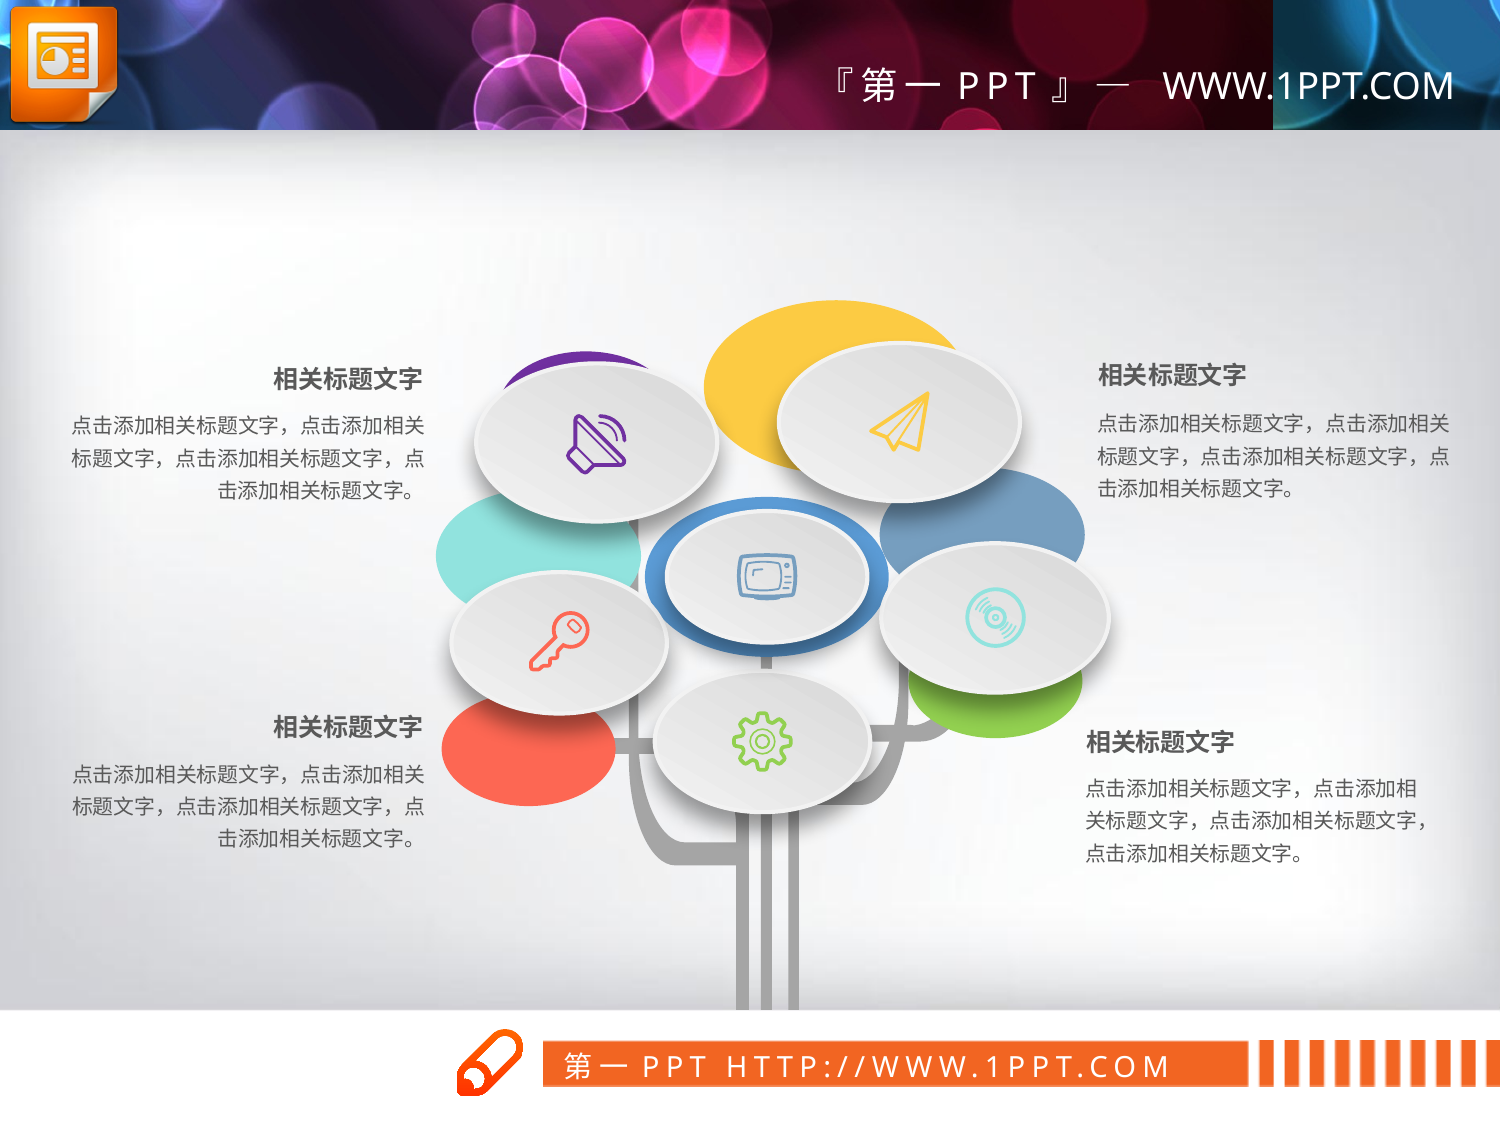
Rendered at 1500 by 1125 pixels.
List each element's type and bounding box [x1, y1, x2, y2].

text_box [880, 542, 1110, 693]
text_box [435, 299, 1085, 696]
text_box [475, 363, 718, 522]
text_box [1070, 709, 1448, 872]
picture [0, 0, 1500, 1012]
text_box [778, 342, 1021, 502]
text_box [52, 346, 440, 509]
text_box [1082, 342, 1468, 507]
text_box [654, 670, 871, 813]
picture [543, 1040, 1500, 1087]
text_box [435, 696, 1085, 1011]
text_box [53, 695, 440, 857]
text_box [666, 510, 868, 643]
text_box [451, 571, 668, 714]
